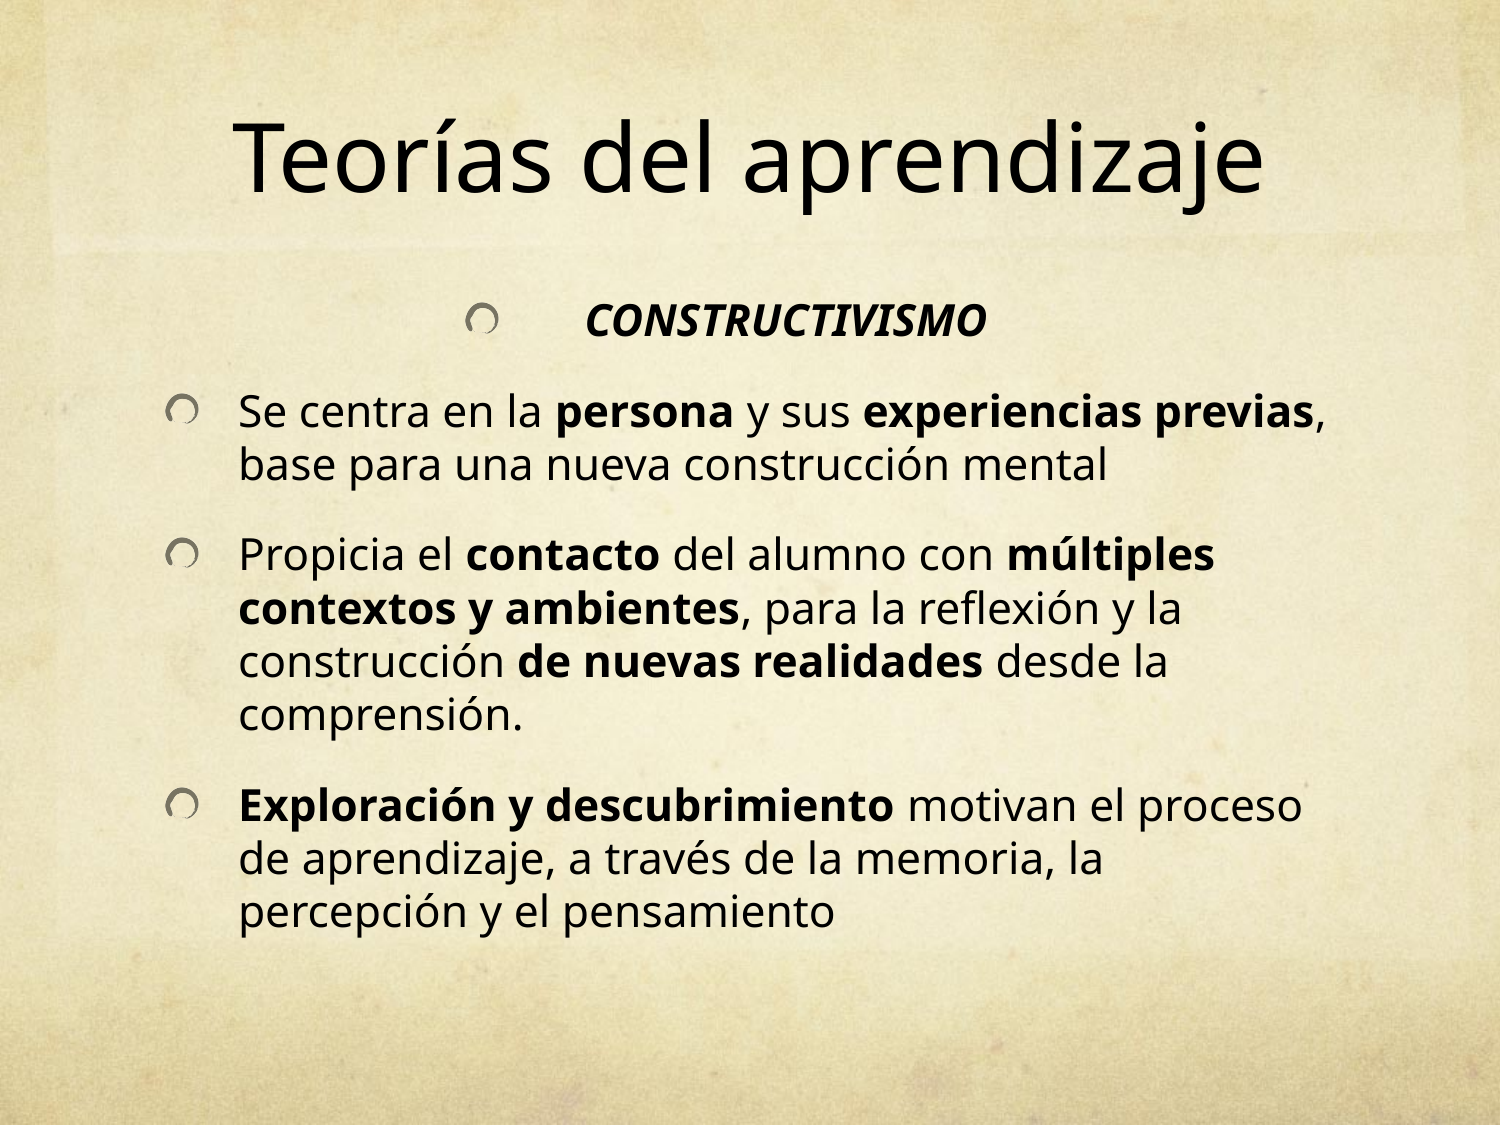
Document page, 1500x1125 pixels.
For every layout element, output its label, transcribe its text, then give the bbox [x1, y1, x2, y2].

picture [0, 0, 1500, 1125]
title Teorías del aprendizaje [150, 82, 1350, 225]
list CONSTRUCTIVISMO Se centra en la persona y sus experiencias previas, base para una nueva construcción mental Propicia el contacto del alumno con múltiples contextos y ambientes, para la reflexión y la construcción de nuevas realidades desde la comprensión. Exploración y descubrimiento motivan el proceso de aprendizaje, a través de la memoria, la percepción y el pensamiento [150, 284, 1350, 950]
